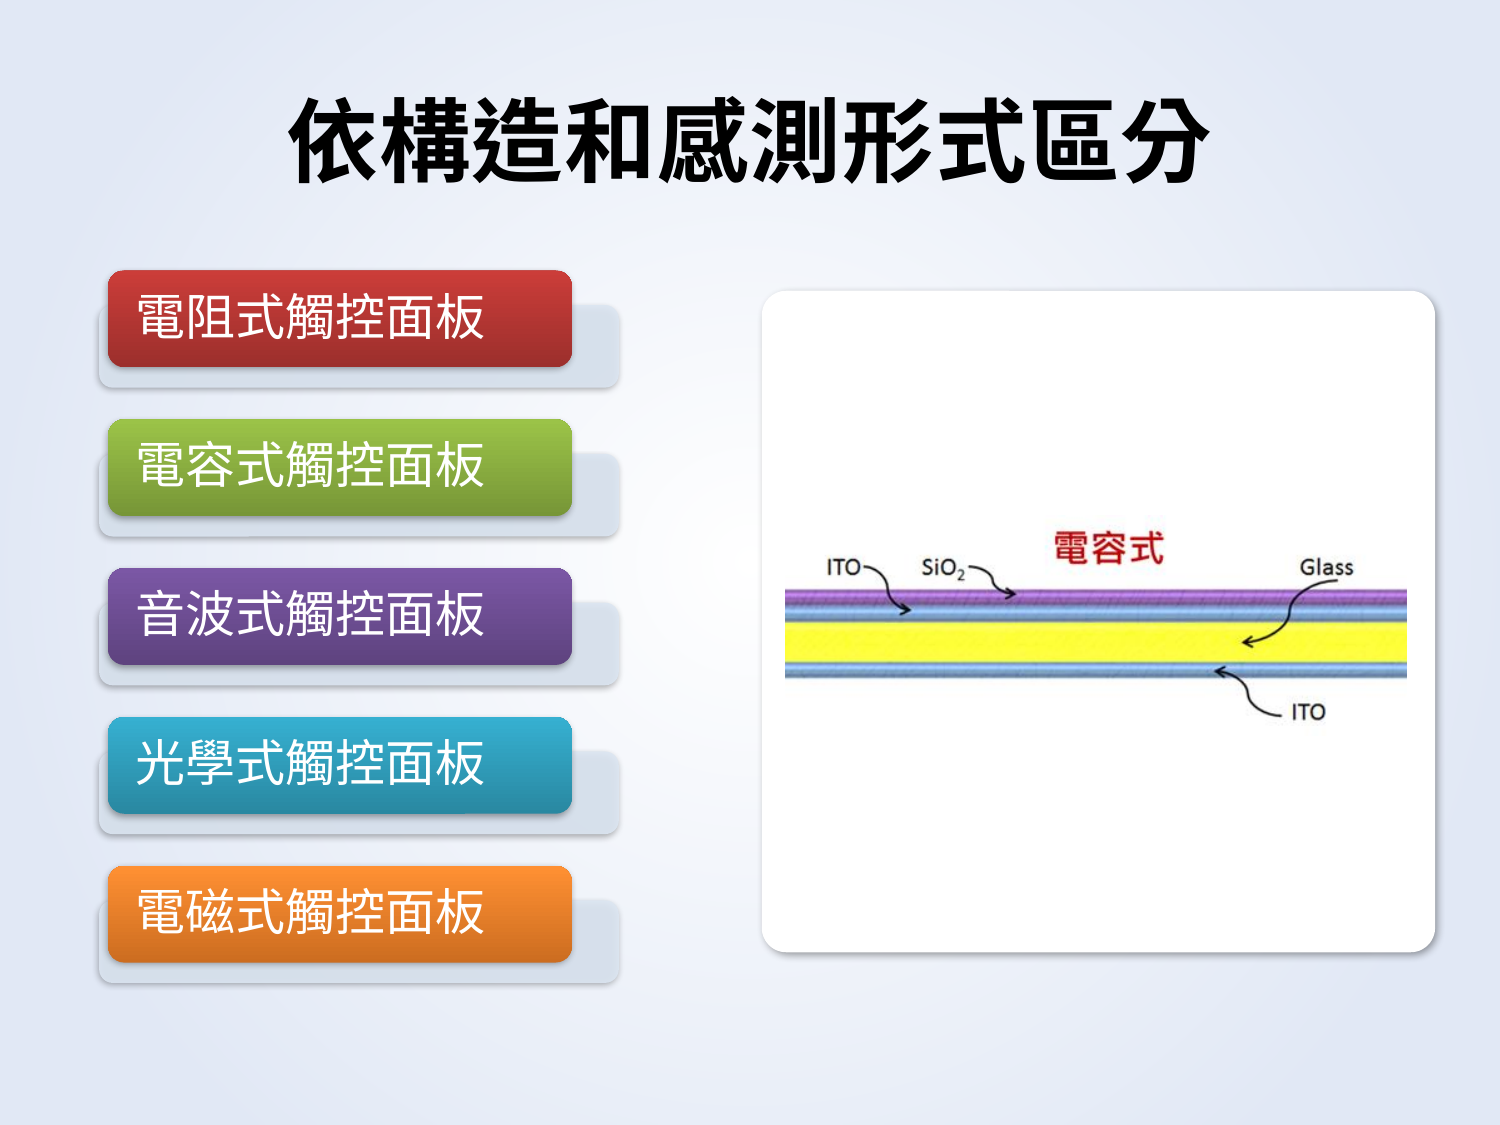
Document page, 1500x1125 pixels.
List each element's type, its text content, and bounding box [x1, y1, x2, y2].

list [74, 262, 738, 1006]
picture [0, 0, 1500, 1125]
title 依構造和感測形式區分 [75, 45, 1425, 233]
